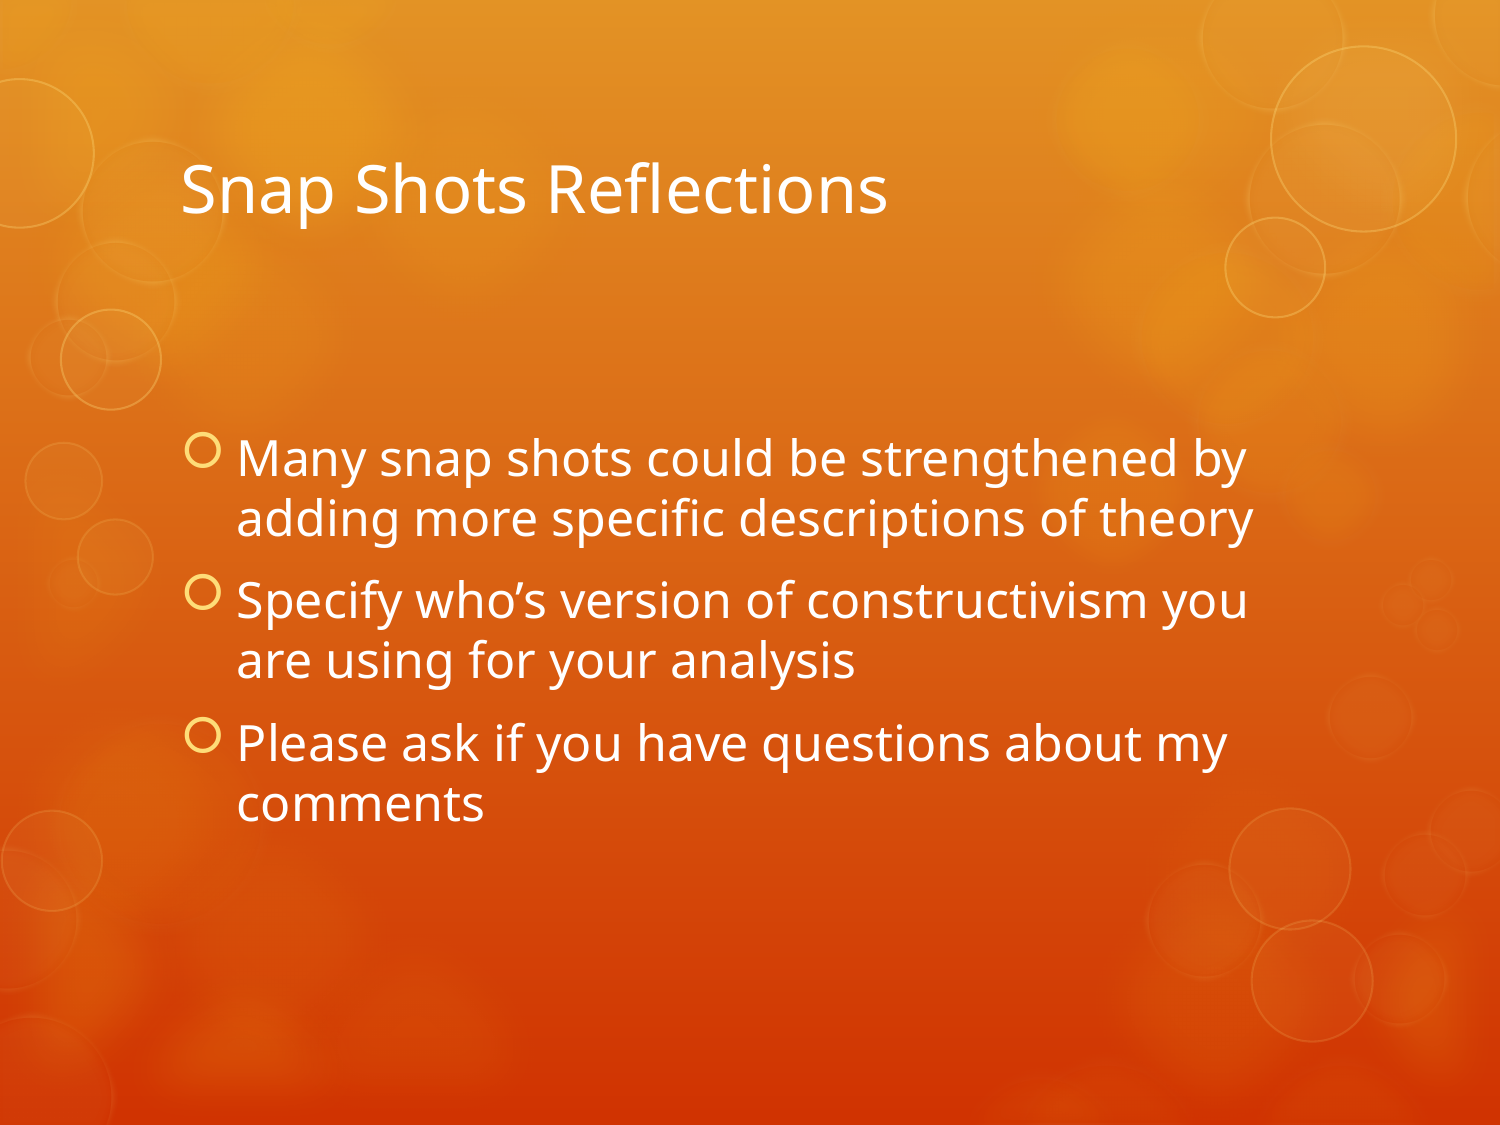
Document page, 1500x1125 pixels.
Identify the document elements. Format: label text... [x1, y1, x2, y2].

list Many snap shots could be strengthened by adding more specific descriptions of theory Specify who’s version of constructivism you are using for your analysis Please ask if you have questions about my comments [165, 296, 1335, 962]
title Snap Shots Reflections [165, 110, 1335, 263]
